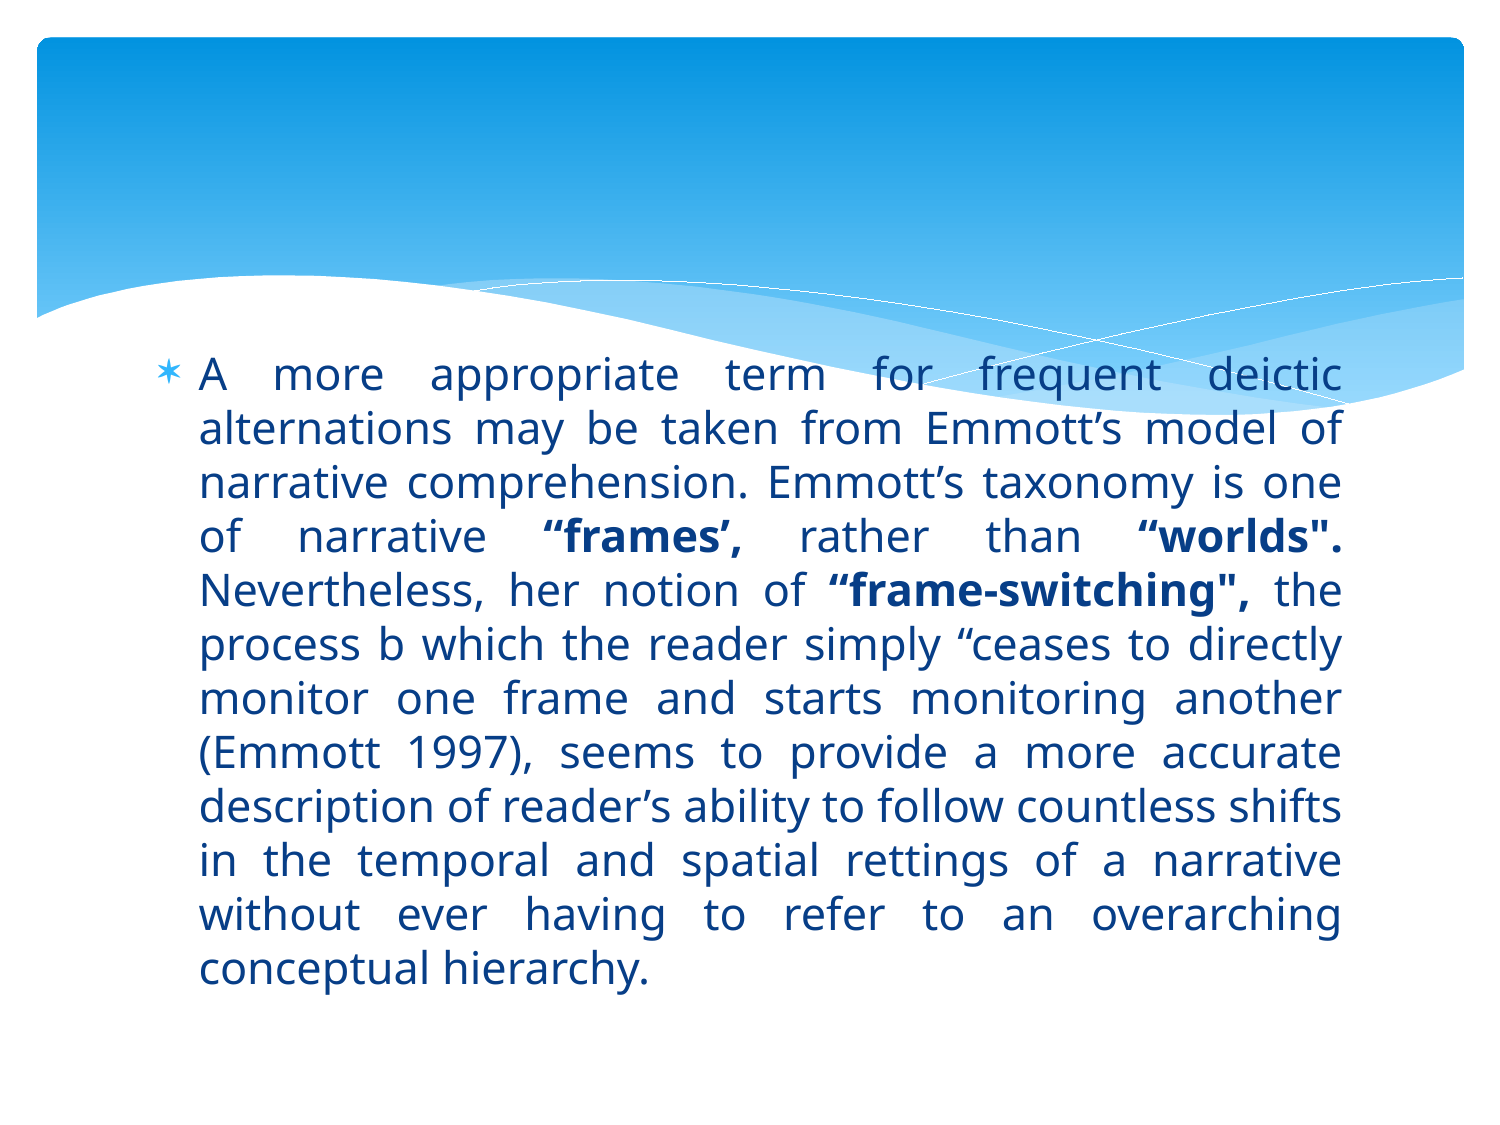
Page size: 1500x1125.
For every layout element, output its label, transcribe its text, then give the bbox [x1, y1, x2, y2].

list A more appropriate term for frequent deictic alternations may be taken from Emmott’s model of narrative comprehension. Emmott’s taxonomy is one of narrative “frames’, rather than “worlds". Nevertheless, her notion of “frame-switching", the process b which the reader simply “ceases to directly monitor one frame and starts monitoring another (Emmott 1997), seems to provide a more accurate description of reader’s ability to follow countless shifts in the temporal and spatial rettings of a narrative without ever having to refer to an overarching conceptual hierarchy. [143, 338, 1359, 1005]
